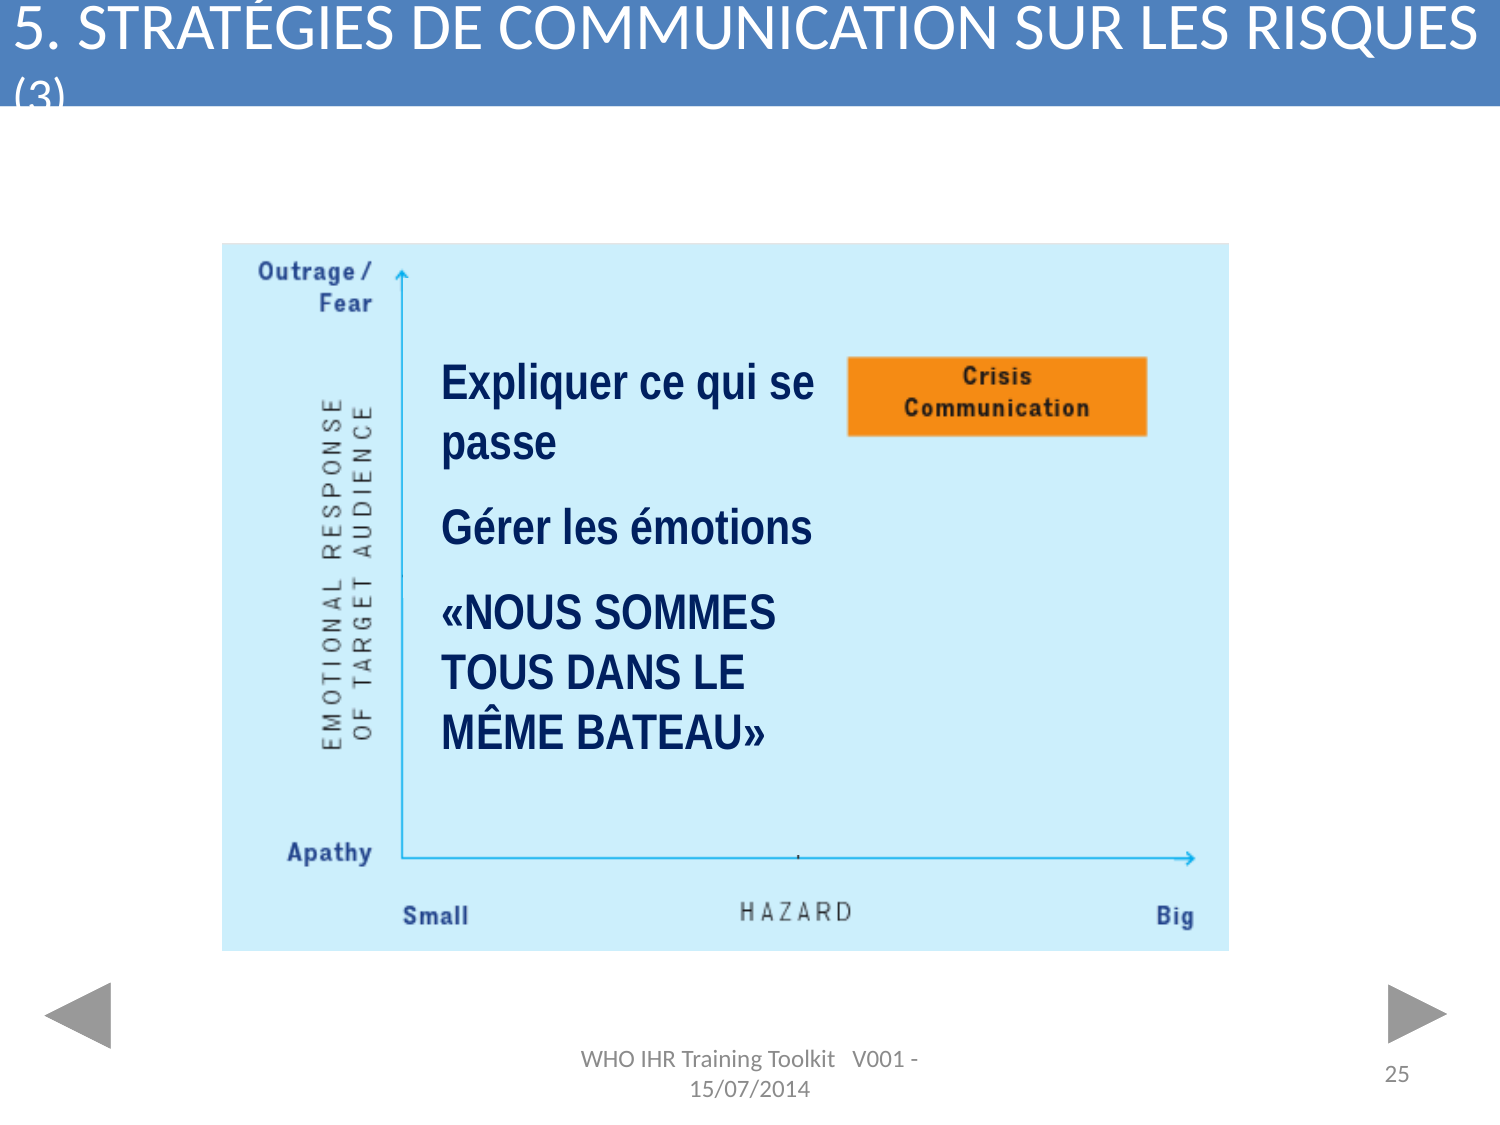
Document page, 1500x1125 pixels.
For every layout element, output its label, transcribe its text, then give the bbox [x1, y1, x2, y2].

footer WHO IHR Training Toolkit V001 - 15/07/2014 [512, 1042, 988, 1103]
text_box [1373, 968, 1465, 1060]
text_box [31, 969, 124, 1062]
slide_number 25 [1074, 1042, 1425, 1103]
picture [222, 243, 1229, 952]
title 5. STRATÉGIES DE COMMUNICATION SUR LES RISQUES (3) [0, 0, 1500, 107]
